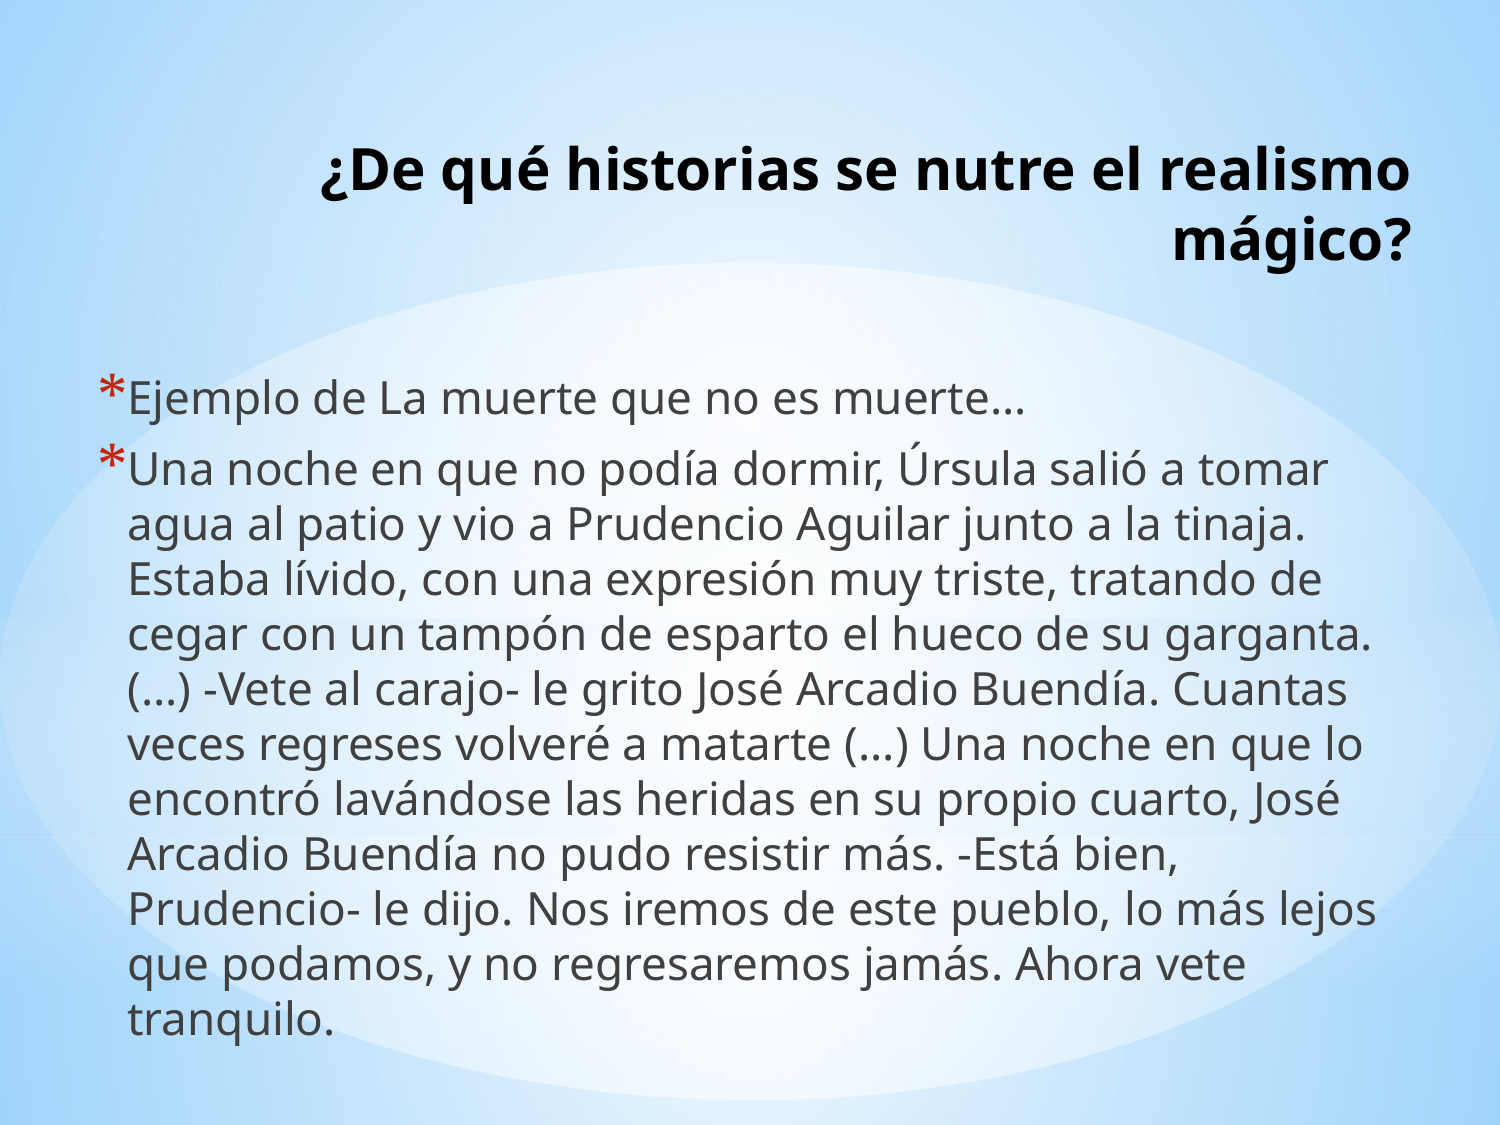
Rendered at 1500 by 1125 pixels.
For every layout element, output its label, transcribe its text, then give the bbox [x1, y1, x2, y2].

list Ejemplo de La muerte que no es muerte… Una noche en que no podía dormir, Úrsula salió a tomar agua al patio y vio a Prudencio Aguilar junto a la tinaja. Estaba lívido, con una expresión muy triste, tratando de cegar con un tampón de esparto el hueco de su garganta. (...) -Vete al carajo- le grito José Arcadio Buendía. Cuantas veces regreses volveré a matarte (...) Una noche en que lo encontró lavándose las heridas en su propio cuarto, José Arcadio Buendía no pudo resistir más. -Está bien, Prudencio- le dijo. Nos iremos de este pueblo, lo más lejos que podamos, y no regresaremos jamás. Ahora vete tranquilo. [75, 361, 1425, 1005]
title ¿De qué historias se nutre el realismo mágico? [76, 124, 1427, 339]
